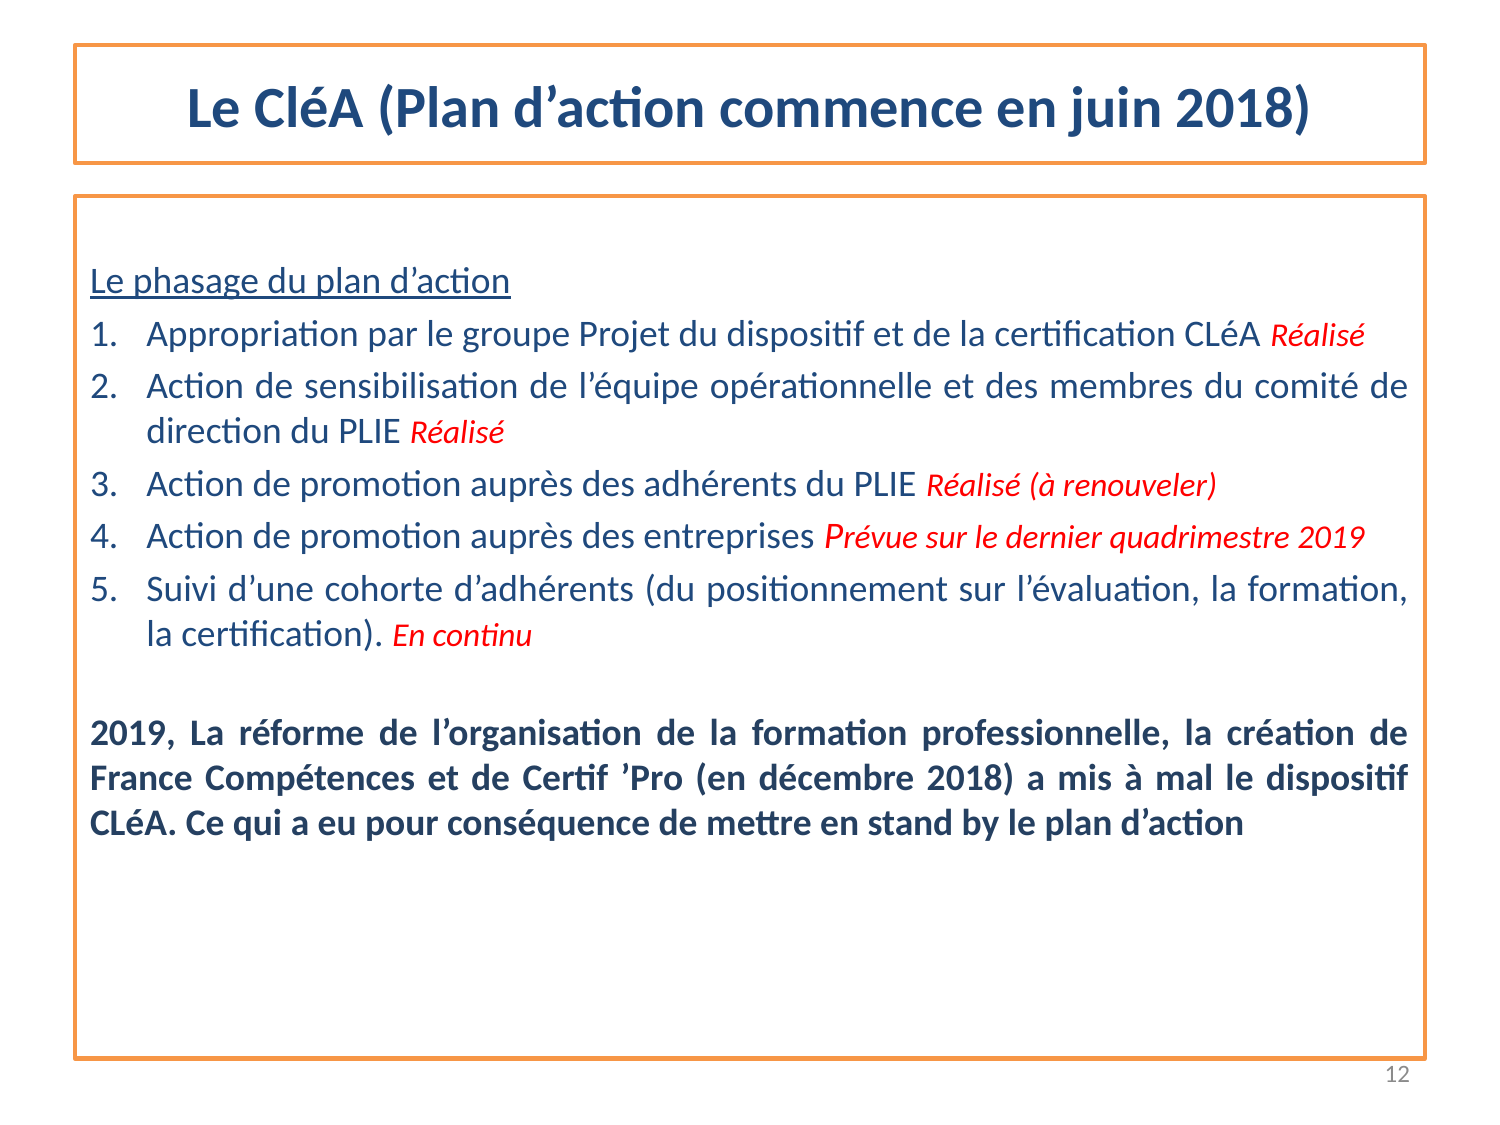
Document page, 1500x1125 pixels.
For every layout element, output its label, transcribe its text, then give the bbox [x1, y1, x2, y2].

slide_number 12 [1074, 1042, 1425, 1103]
list Le phasage du plan d’action Appropriation par le groupe Projet du dispositif et de la certification CLéA Réalisé Action de sensibilisation de l’équipe opérationnelle et des membres du comité de direction du PLIE Réalisé Action de promotion auprès des adhérents du PLIE Réalisé (à renouveler) Action de promotion auprès des entreprises Prévue sur le dernier quadrimestre 2019 Suivi d’une cohorte d’adhérents (du positionnement sur l’évaluation, la formation, la certification). En continu 2019, La réforme de l’organisation de la formation professionnelle, la création de France Compétences et de Certif ’Pro (en décembre 2018) a mis à mal le dispositif CLéA. Ce qui a eu pour conséquence de mettre en stand by le plan d’action [73, 194, 1427, 1061]
title Le CléA (Plan d’action commence en juin 2018) [73, 43, 1427, 165]
